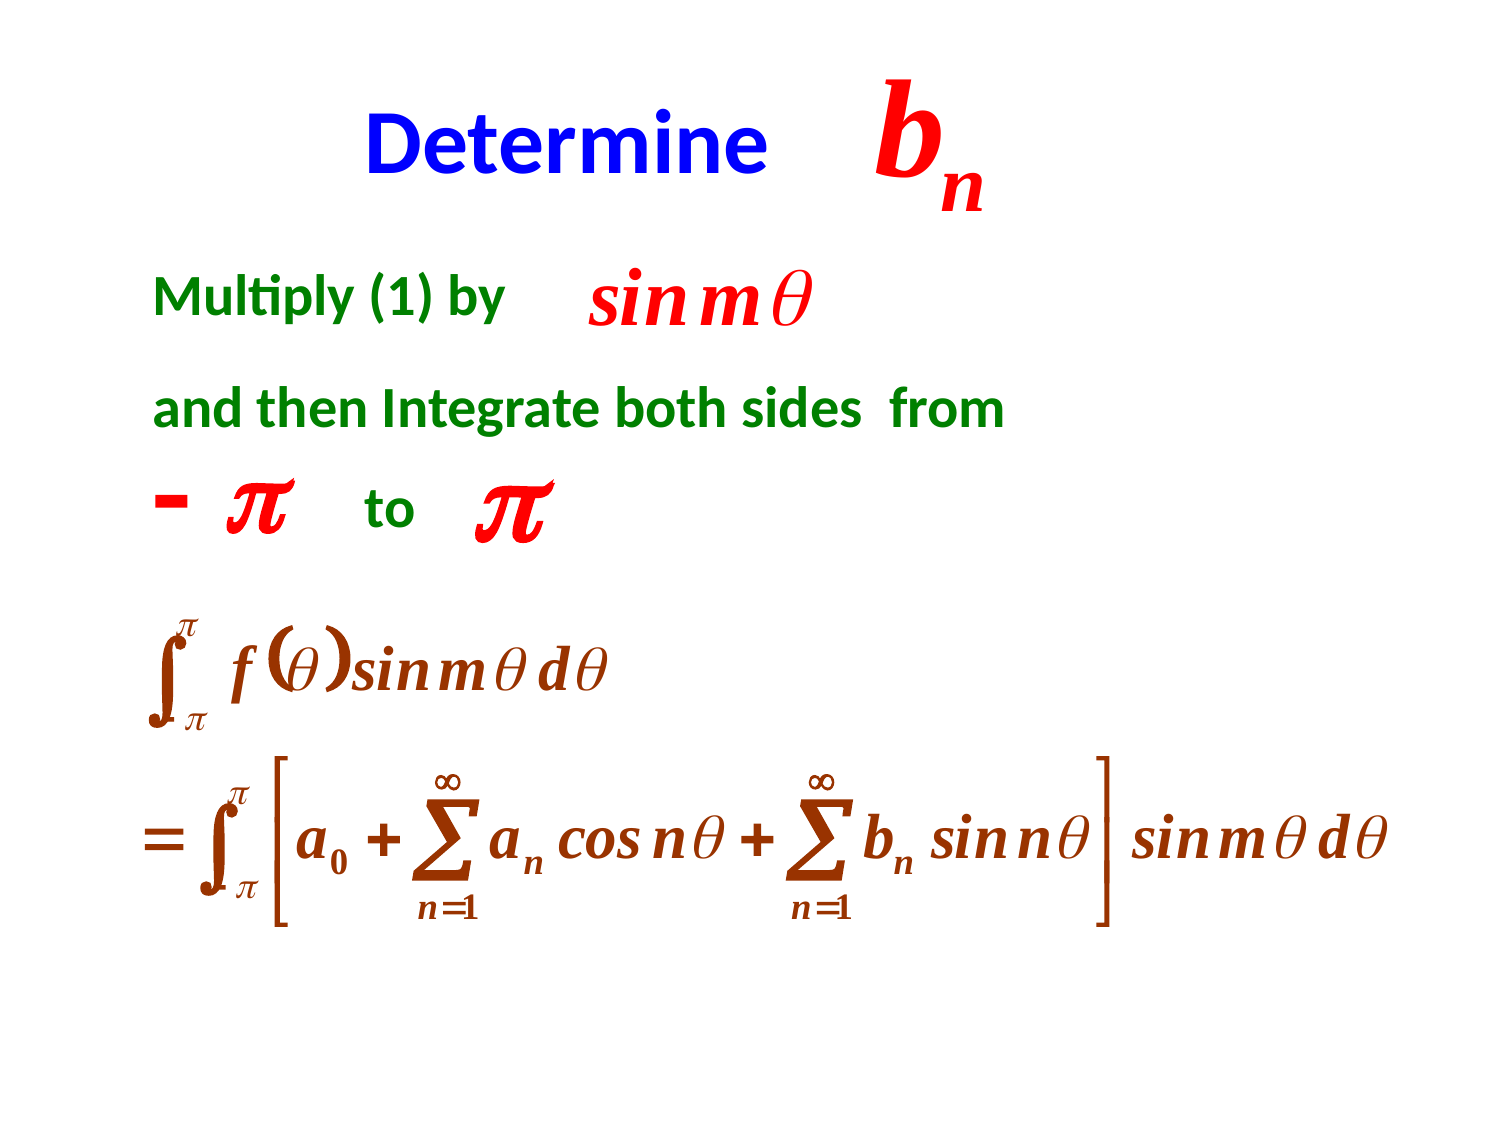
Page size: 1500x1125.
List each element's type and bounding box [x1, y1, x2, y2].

text_box [129, 599, 1396, 937]
text_box [137, 249, 826, 342]
text_box [137, 361, 1301, 563]
text_box [349, 37, 998, 238]
